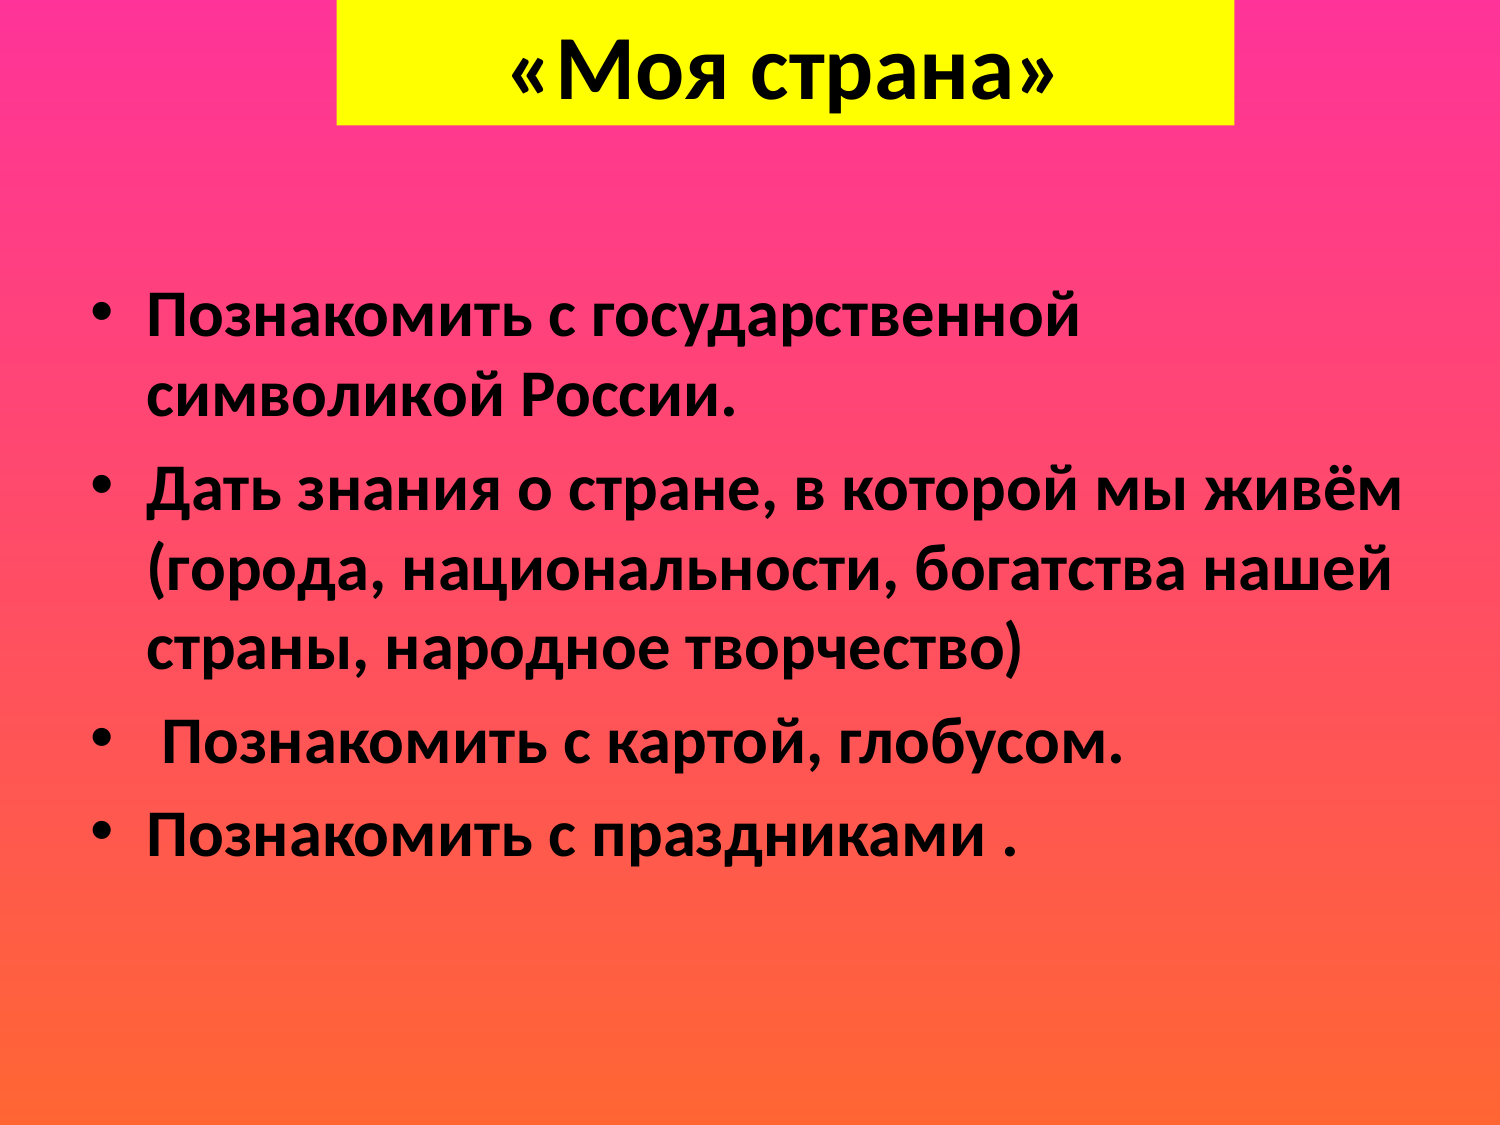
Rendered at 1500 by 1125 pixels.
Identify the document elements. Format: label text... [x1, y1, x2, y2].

title «Моя страна» [336, 0, 1235, 126]
list Познакомить с государственной символикой России. Дать знания о стране, в которой мы живём (города, национальности, богатства нашей страны, народное творчество) Познакомить с картой, глобусом. Познакомить с праздниками . [75, 262, 1425, 1005]
